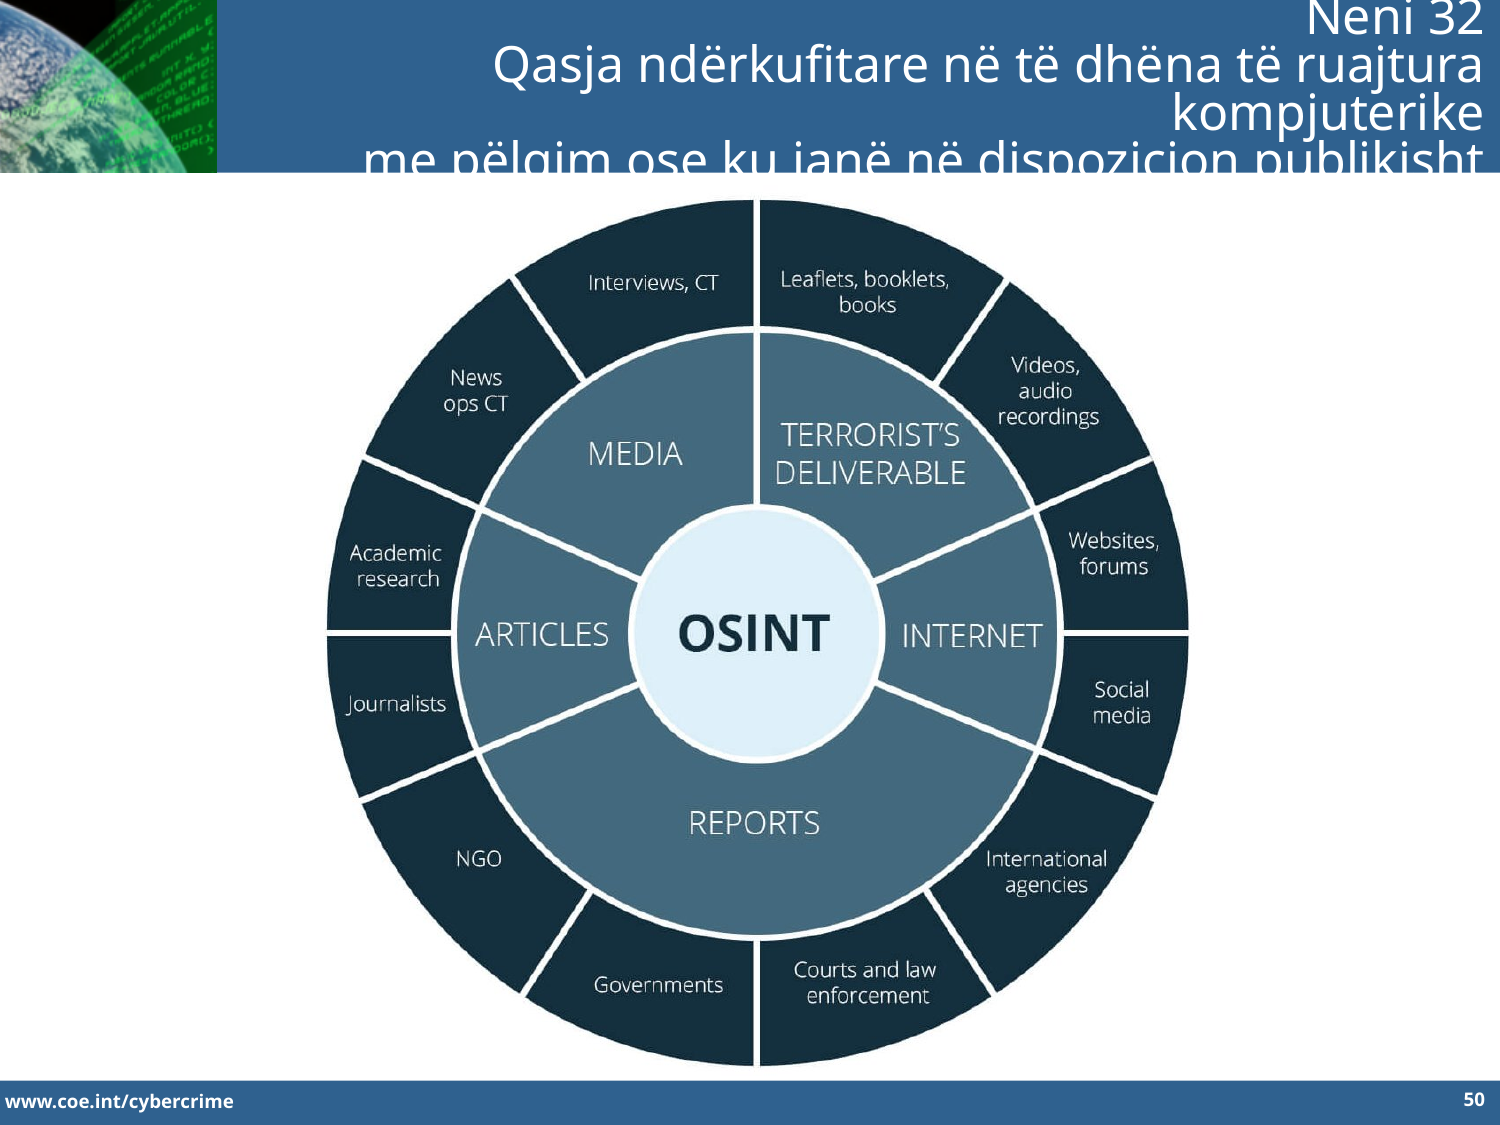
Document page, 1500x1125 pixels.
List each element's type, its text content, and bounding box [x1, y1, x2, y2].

slide_number 50 [1149, 1079, 1500, 1125]
text_box Neni 32 Qasja ndërkufitare në të dhëna të ruajtura kompjuterike me pëlqim ose ku janë në dispozicion publikisht [271, 16, 1500, 169]
picture [0, 1, 217, 173]
picture [280, 185, 1227, 1076]
